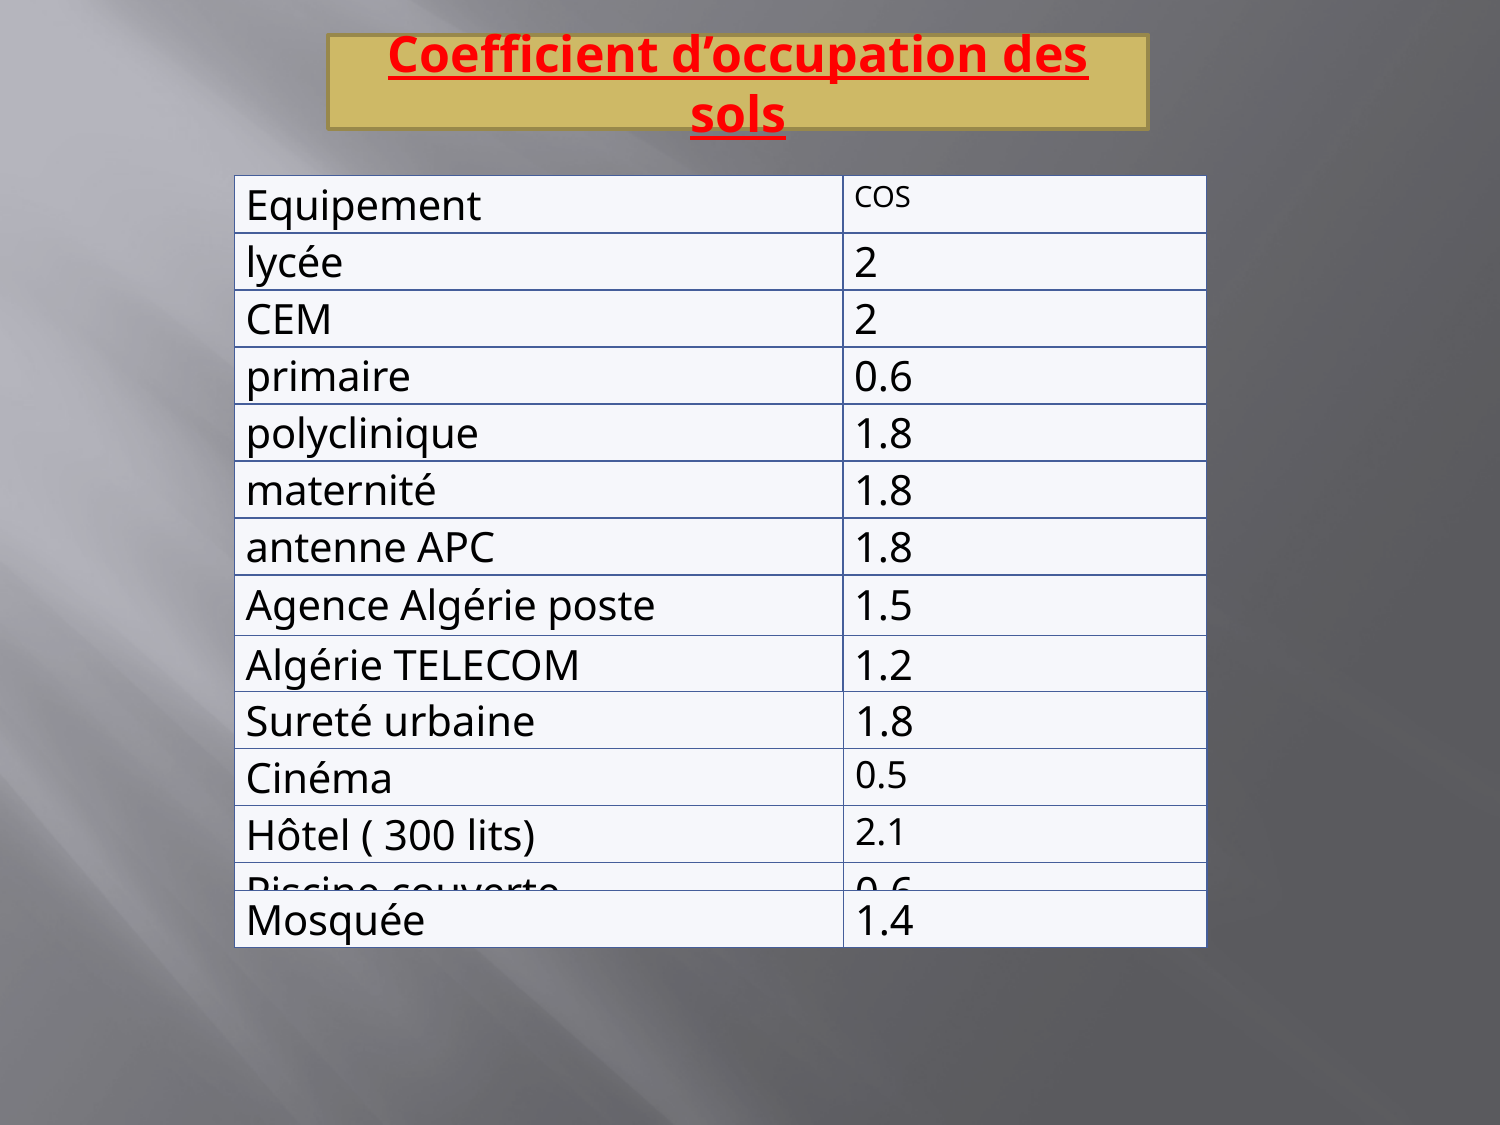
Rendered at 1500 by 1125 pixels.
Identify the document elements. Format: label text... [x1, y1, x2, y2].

table_cell primaire [235, 348, 842, 403]
text_box Coefficient d’occupation des sols [326, 33, 1150, 131]
table_header Sureté urbaine [235, 692, 843, 748]
table_cell 0.5 [844, 749, 1206, 805]
table_cell Algérie TELECOM [235, 636, 842, 691]
table_header 1.4 [844, 891, 1206, 947]
table_cell 1.5 [844, 576, 1206, 635]
table_cell 2.1 [844, 806, 1206, 862]
table_cell 2 [844, 291, 1206, 346]
table_cell antenne APC [235, 519, 842, 574]
table_cell 2 [844, 234, 1206, 289]
table_cell Cinéma [235, 749, 843, 805]
table_cell 0.6 [844, 863, 1206, 890]
table_cell 1.8 [844, 519, 1206, 574]
table_cell 1.8 [844, 462, 1206, 517]
table_header Equipement [235, 176, 842, 232]
table_cell Piscine couverte [235, 863, 843, 890]
table_cell lycée [235, 234, 842, 289]
table_cell polyclinique [235, 405, 842, 460]
table_cell Agence Algérie poste [235, 576, 842, 635]
table_header Mosquée [235, 891, 843, 947]
table_cell maternité [235, 462, 842, 517]
table_cell CEM [235, 291, 842, 346]
table_cell 0.6 [844, 348, 1206, 403]
table_cell Hôtel ( 300 lits) [235, 806, 843, 862]
table_cell 1.2 [844, 636, 1206, 691]
table_header COS [844, 176, 1206, 232]
table_header 1.8 [844, 692, 1206, 748]
table_cell 1.8 [844, 405, 1206, 460]
